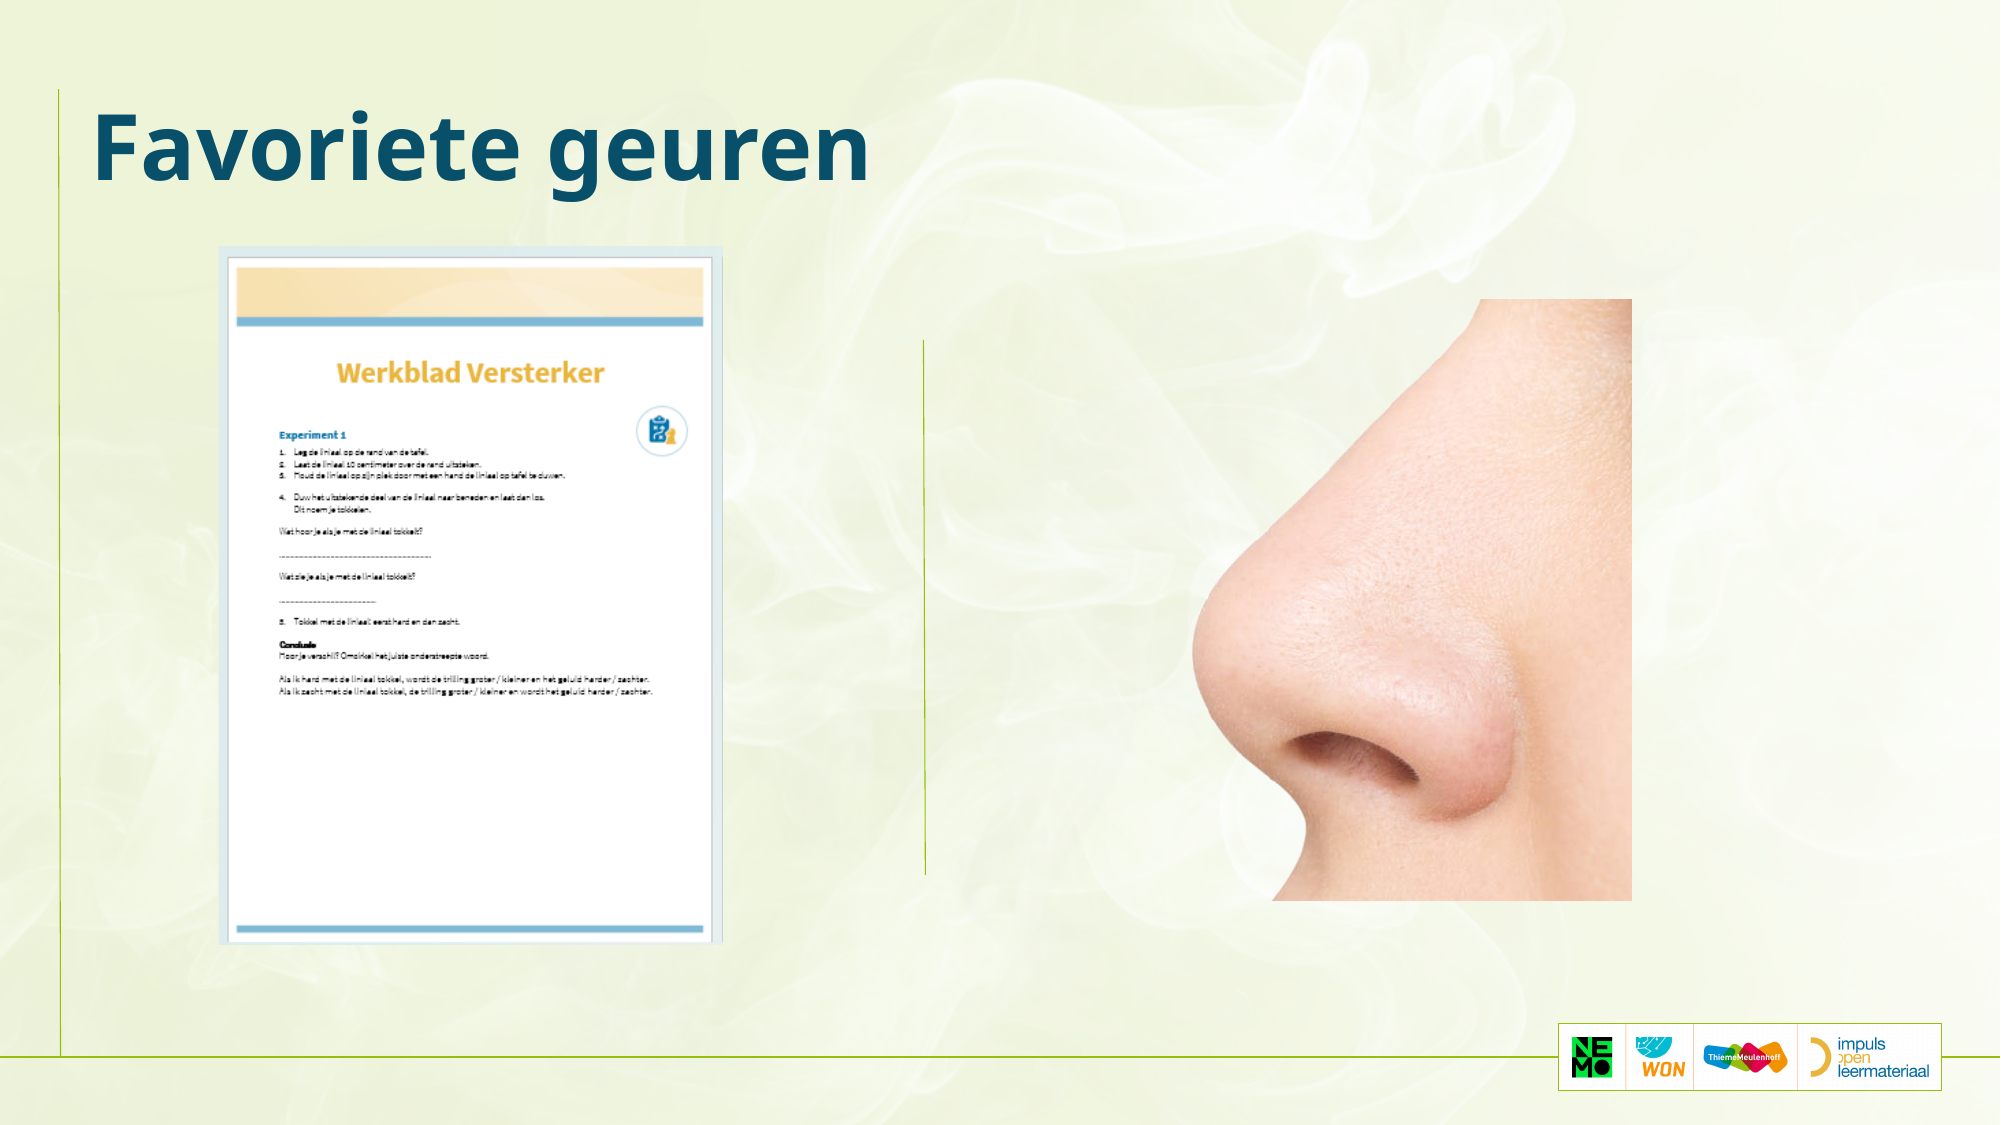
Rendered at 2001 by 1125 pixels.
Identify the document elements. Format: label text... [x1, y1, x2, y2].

picture [218, 246, 723, 945]
title Favoriete geuren [90, 89, 1910, 247]
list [1088, 299, 1632, 901]
picture [1559, 1024, 1941, 1090]
